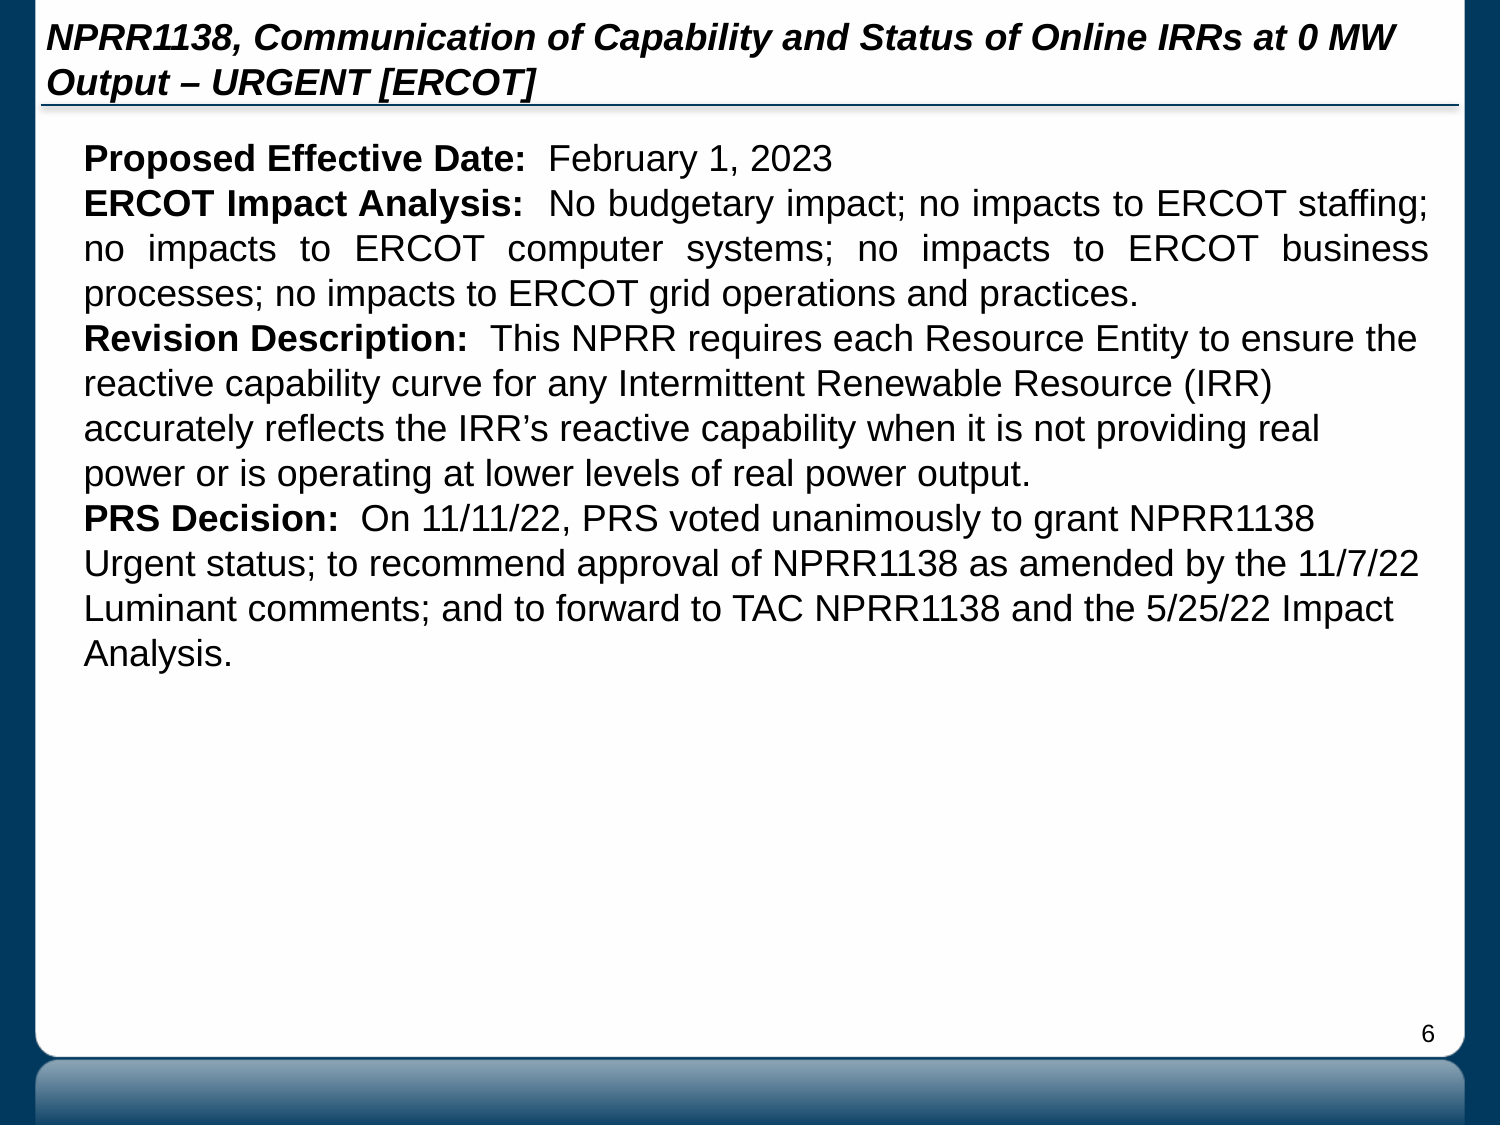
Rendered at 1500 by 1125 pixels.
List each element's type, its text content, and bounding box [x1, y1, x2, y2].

text_box Proposed Effective Date: February 1, 2023 ERCOT Impact Analysis: No budgetary impact; no impacts to ERCOT staffing; no impacts to ERCOT computer systems; no impacts to ERCOT business processes; no impacts to ERCOT grid operations and practices. Revision Description: This NPRR requires each Resource Entity to ensure the reactive capability curve for any Intermittent Renewable Resource (IRR) accurately reflects the IRR’s reactive capability when it is not providing real power or is operating at lower levels of real power output. PRS Decision: On 11/11/22, PRS voted unanimously to grant NPRR1138 Urgent status; to recommend approval of NPRR1138 as amended by the 11/7/22 Luminant comments; and to forward to TAC NPRR1138 and the 5/25/22 Impact Analysis. [31, 126, 1444, 682]
title NPRR1138, Communication of Capability and Status of Online IRRs at 0 MW Output – URGENT [ERCOT] [31, 20, 1464, 97]
picture [35, 0, 1465, 1125]
